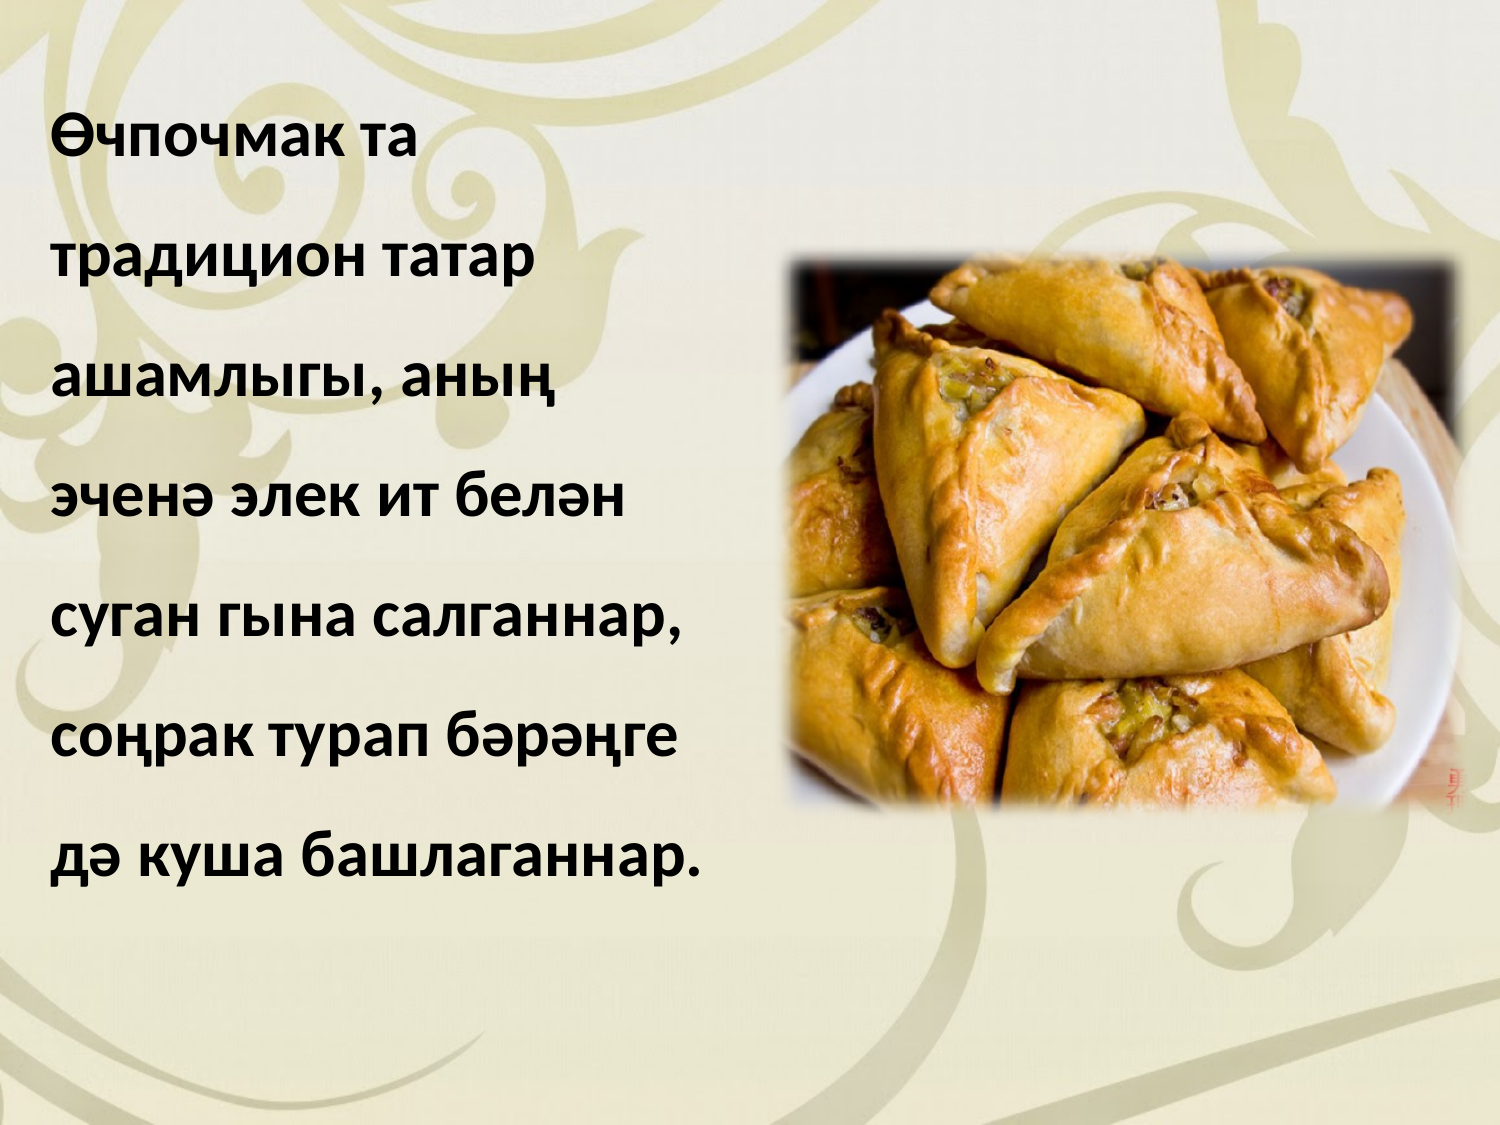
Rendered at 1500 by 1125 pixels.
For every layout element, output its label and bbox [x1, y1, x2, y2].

picture [0, 0, 1500, 1125]
list [773, 243, 1472, 821]
